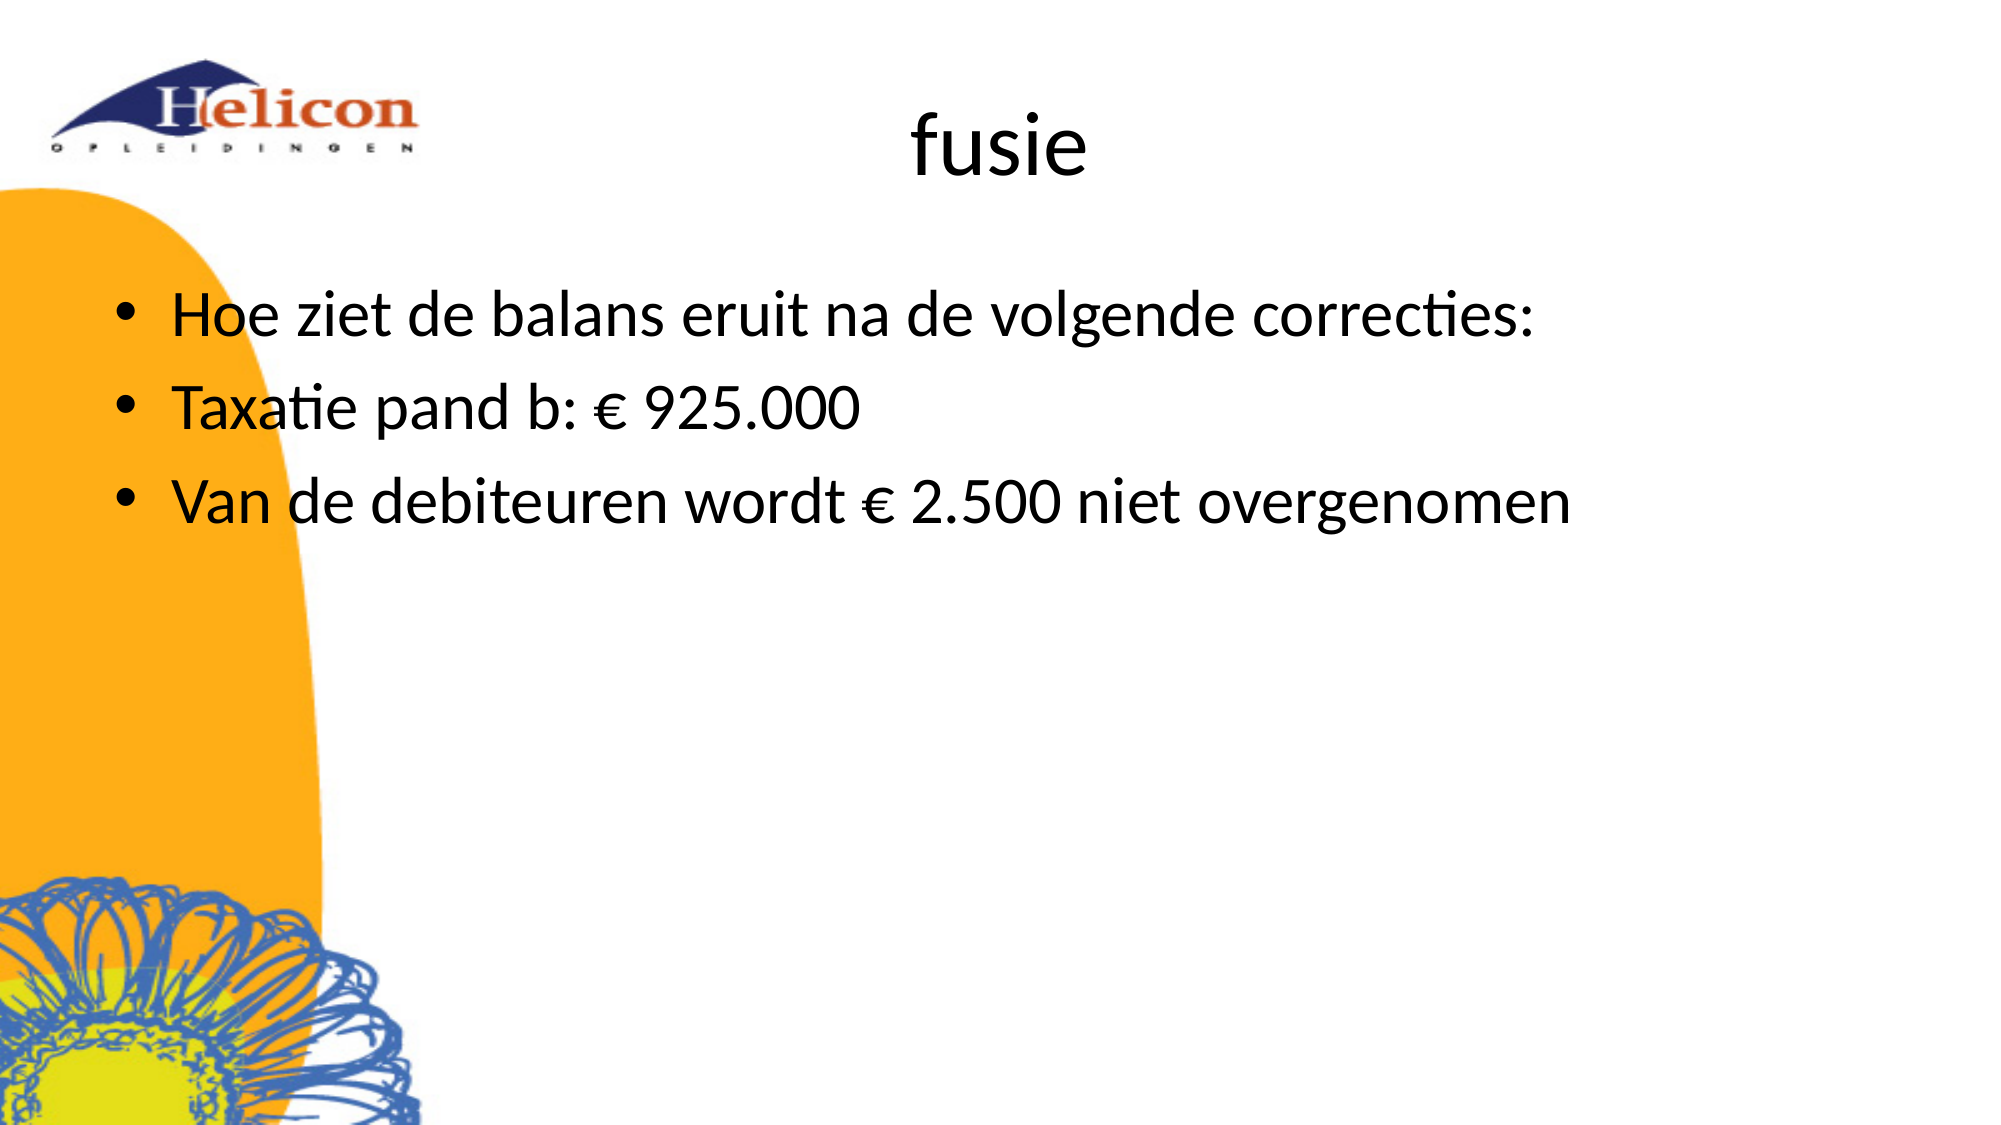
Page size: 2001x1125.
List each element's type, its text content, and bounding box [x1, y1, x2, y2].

list Hoe ziet de balans eruit na de volgende correcties: Taxatie pand b: € 925.000 Van de debiteuren wordt € 2.500 niet overgenomen [99, 262, 1900, 1005]
title fusie [99, 45, 1900, 233]
picture [0, 0, 2001, 1125]
